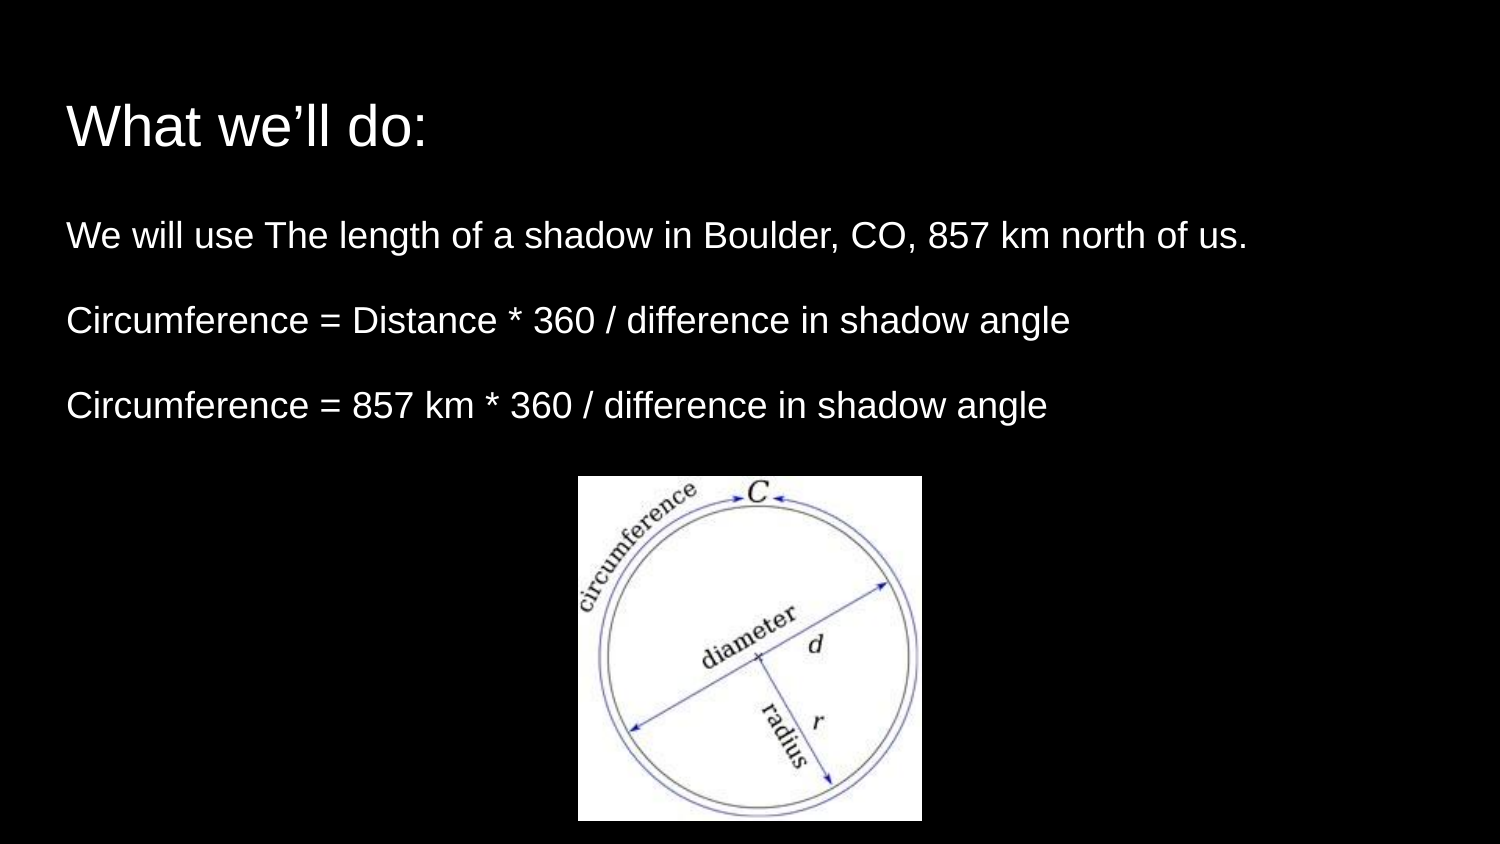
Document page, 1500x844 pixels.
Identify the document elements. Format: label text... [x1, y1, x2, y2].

list We will use The length of a shadow in Boulder, CO, 857 km north of us. Circumference = Distance * 360 / difference in shadow angle Circumference = 857 km * 360 / difference in shadow angle [51, 189, 1449, 750]
picture [577, 476, 923, 821]
title What we’ll do: [51, 72, 1449, 167]
